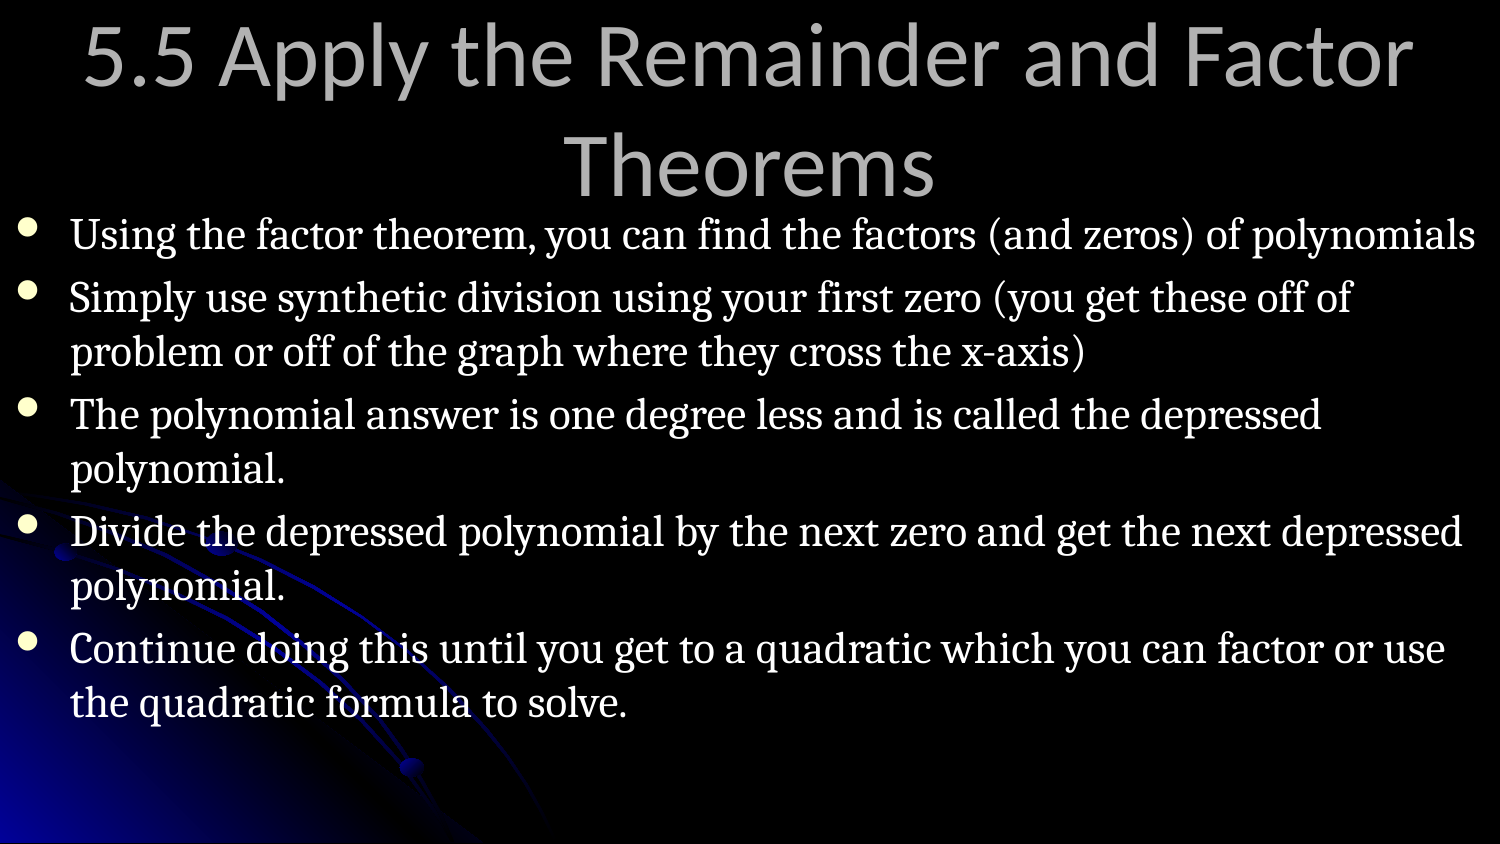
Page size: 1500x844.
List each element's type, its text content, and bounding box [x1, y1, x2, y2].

list Using the factor theorem, you can find the factors (and zeros) of polynomials Simply use synthetic division using your first zero (you get these off of problem or off of the graph where they cross the x-axis) The polynomial answer is one degree less and is called the depressed polynomial. Divide the depressed polynomial by the next zero and get the next depressed polynomial. Continue doing this until you get to a quadratic which you can factor or use the quadratic formula to solve. [0, 196, 1500, 755]
title 5.5 Apply the Remainder and Factor Theorems [0, 33, 1500, 175]
